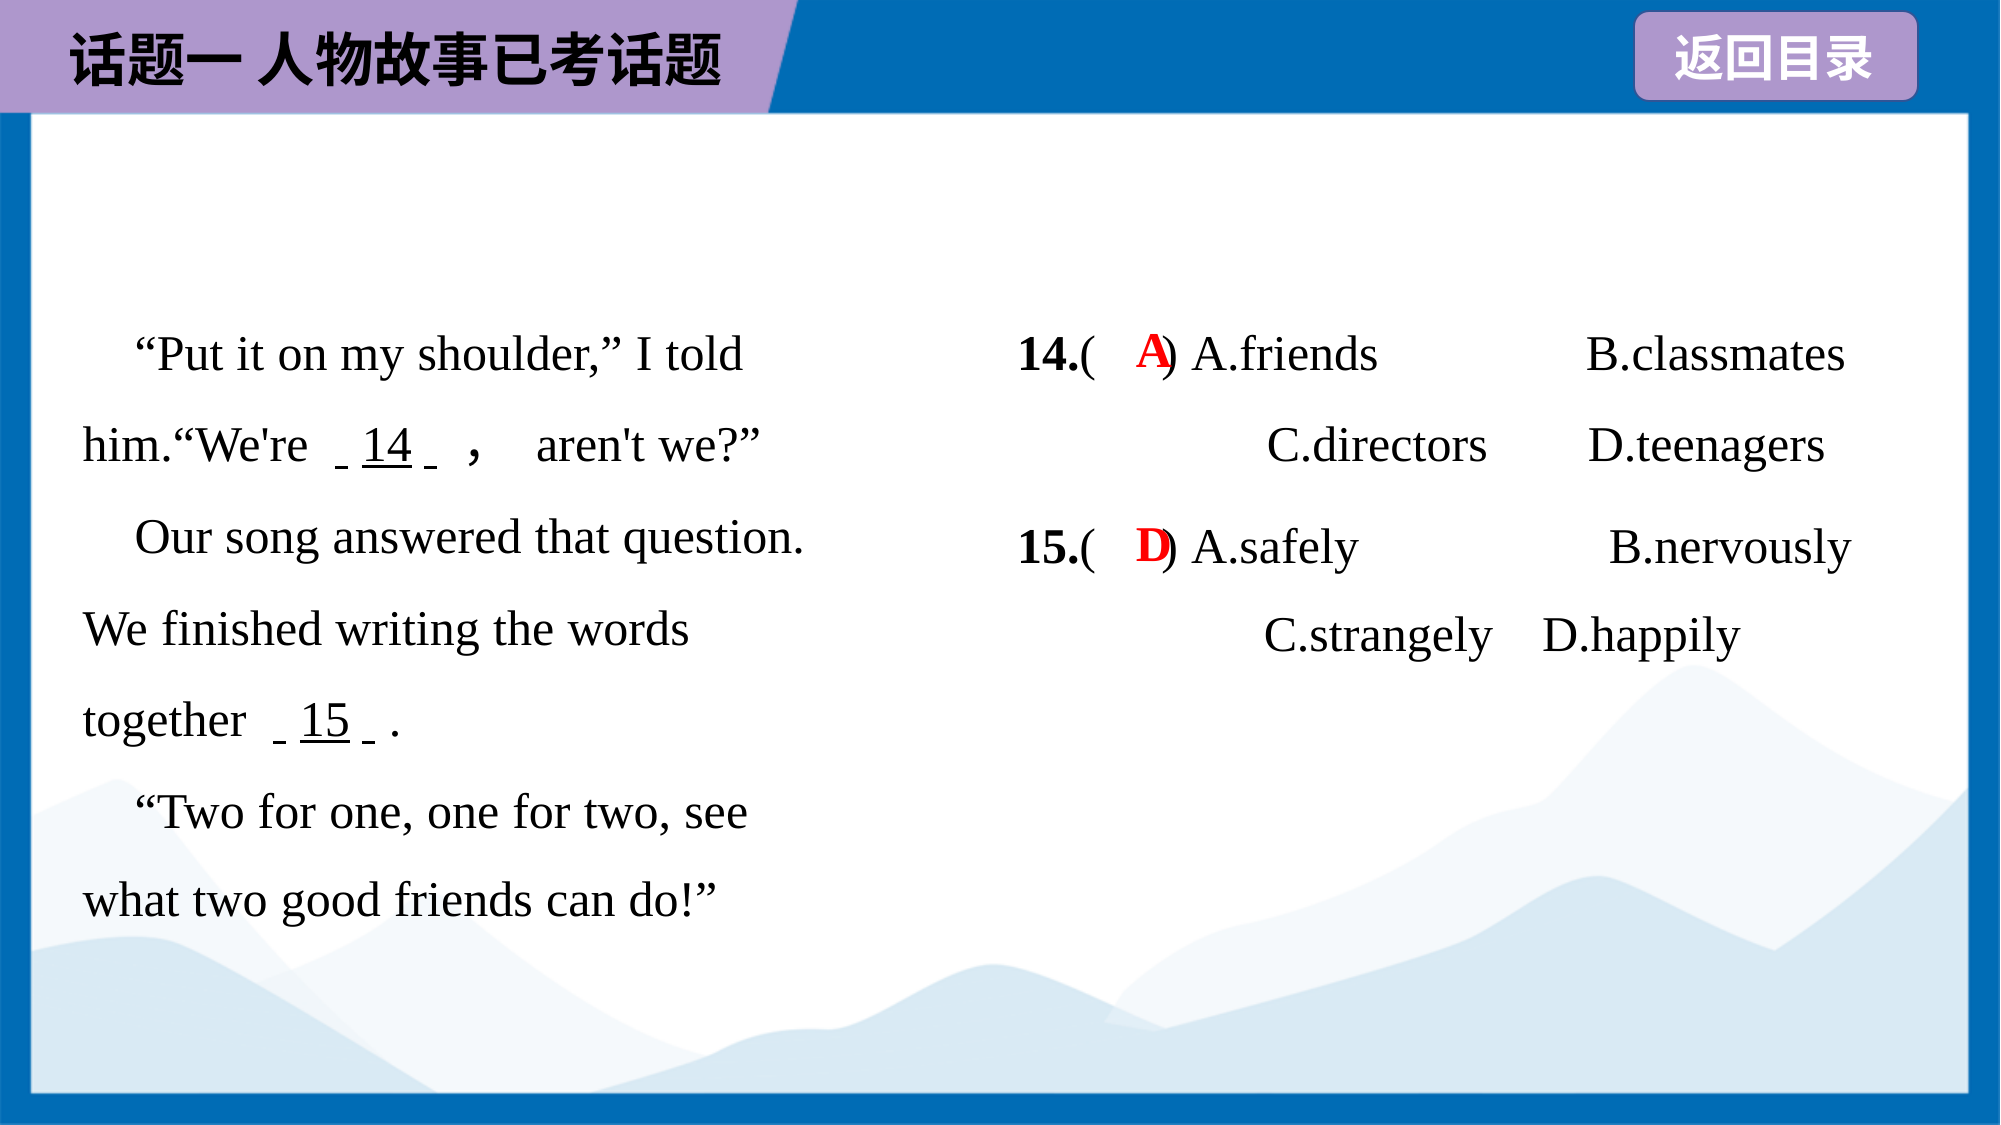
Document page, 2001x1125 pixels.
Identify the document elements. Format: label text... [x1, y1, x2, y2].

text_box 15.( ) A.safely B.nervously C.strangely D.happily [1016, 482, 1919, 652]
text_box 14.( ) A.friends B.classmates C.directors D.teenagers [1016, 288, 1919, 482]
text_box “Put it on my shoulder,” I told him.“We're . .14. .， aren't we?” Our song answered that question. We finished writing the words together . .15. .. “Two for one, one for two, see what two good friends can do!” [82, 288, 984, 917]
text_box D [1117, 483, 1190, 563]
picture [0, 0, 2000, 1125]
text_box A [1117, 290, 1190, 369]
